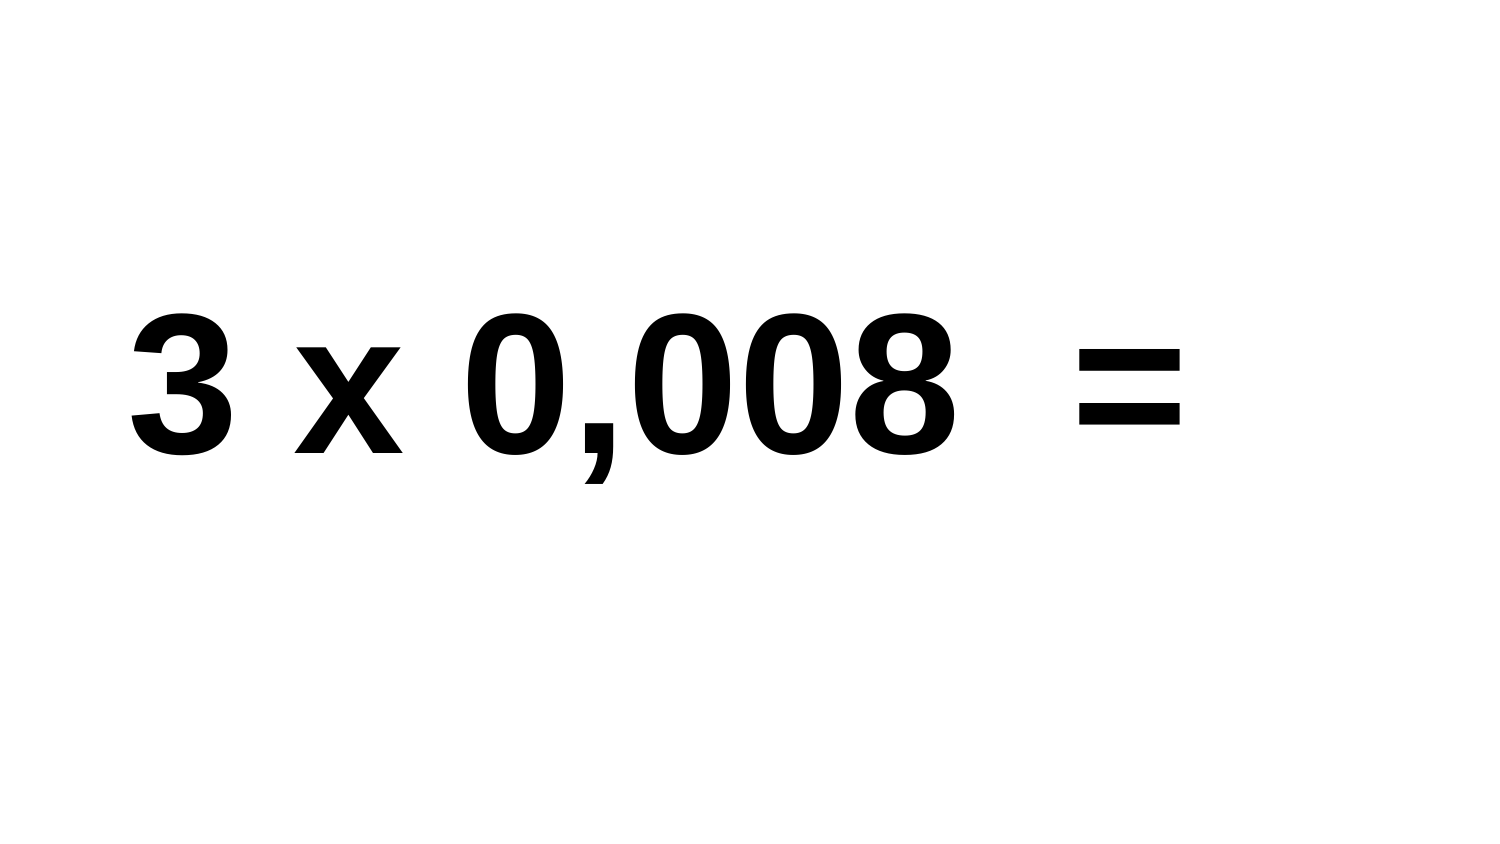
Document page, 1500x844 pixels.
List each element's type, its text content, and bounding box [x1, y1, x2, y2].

text_box 3 x 0,008 = [112, 318, 1388, 509]
